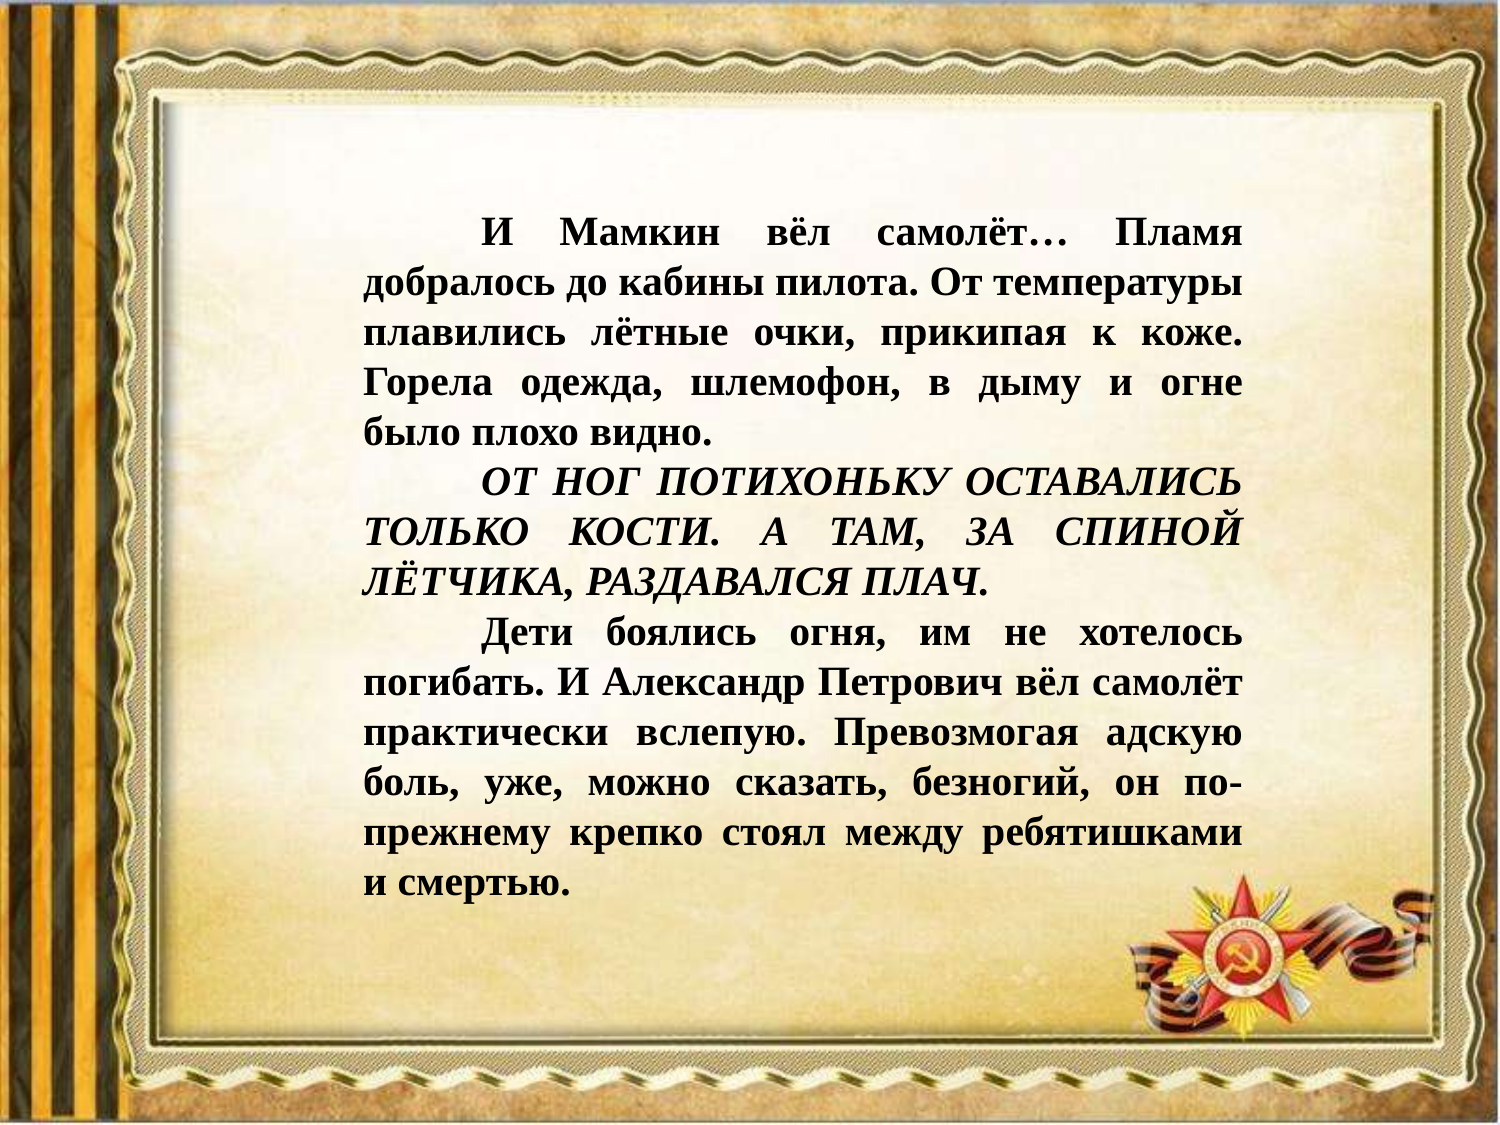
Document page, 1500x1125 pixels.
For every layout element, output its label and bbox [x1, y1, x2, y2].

list [0, 0, 1500, 1125]
